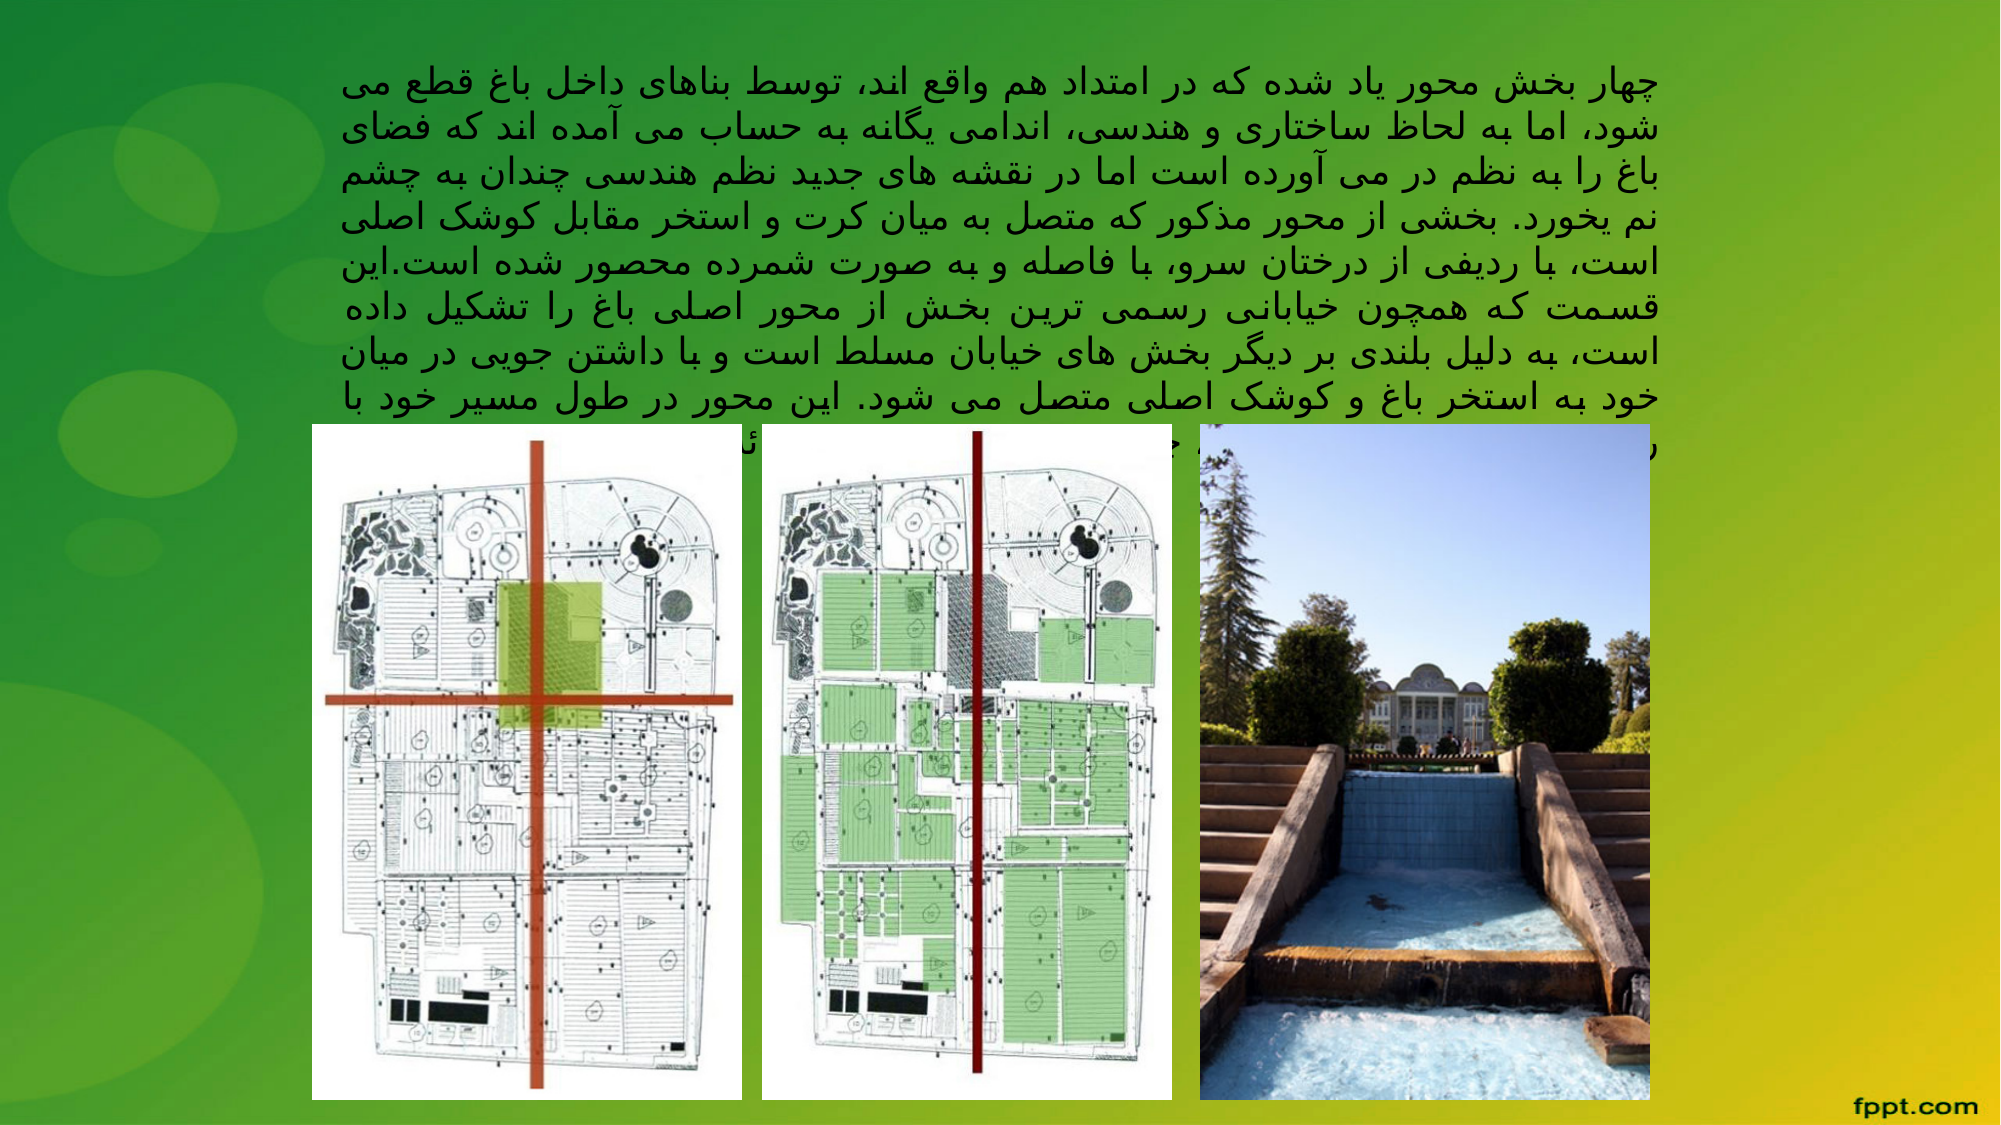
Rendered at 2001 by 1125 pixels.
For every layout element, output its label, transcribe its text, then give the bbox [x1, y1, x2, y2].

text_box چهار بخش محور یاد شده که در امتداد هم واقع اند، توسط بناهای داخل باغ قطع می شود، اما به لحاظ ساختاری و هندسی، اندامی یگانه به حساب می آمده اند که فضای باغ را به نظم در می آورده است اما در نقشه های جدید نظم هندسی چندان به چشم نم یخورد. بخشی از محور مذکور که متصل به میان کرت و استخر مقابل کوشک اصلی است، با ردیفی از درختان سرو، با فاصله و به صورت شمرده محصور شده است.این قسمت که همچون خیابانی رسمی ترین بخش از محور اصلی باغ را تشکیل داده است، به دلیل بلندی بر دیگر بخش های خیابان مسلط است و با داشتن جویی در میان خود به استخر باغ و کوشک اصلی متصل می شود. این محور در طول مسیر خود با رسیدن به کوشک و خلوت باغ، چهره و مقیاسی جدید را ارائه می دهد. [324, 49, 1675, 470]
picture [0, 0, 2001, 1125]
